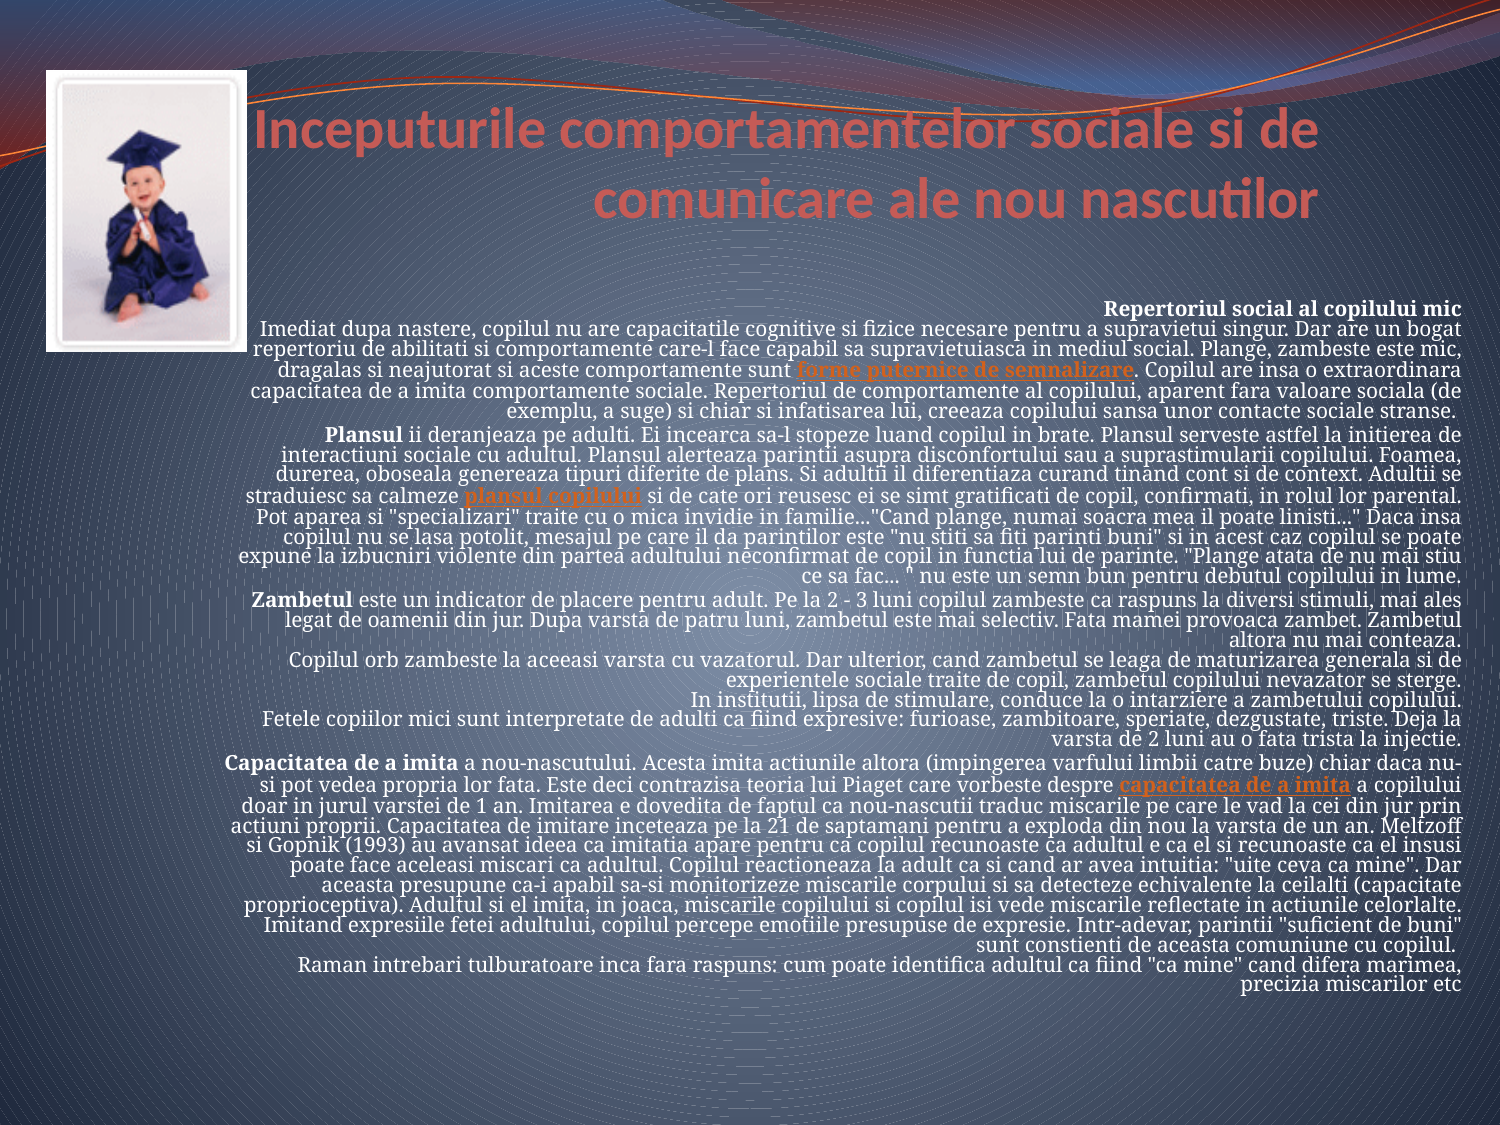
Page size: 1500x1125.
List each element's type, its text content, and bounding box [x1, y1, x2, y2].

title Inceputurile comportamentelor sociale si de comunicare ale nou nascutilor [34, 0, 1324, 301]
picture [46, 70, 247, 352]
subtitle Repertoriul social al copilului mic Imediat dupa nastere, copilul nu are capacitatile cognitive si fizice necesare pentru a supravietui singur. Dar are un bogat repertoriu de abilitati si comportamente care-l face capabil sa supravietuiasca in mediul social. Plange, zambeste este mic, dragalas si neajutorat si aceste comportamente sunt forme puternice de semnalizare. Copilul are insa o extraordinara capacitatea de a imita comportamente sociale. Repertoriul de comportamente al copilului, aparent fara valoare sociala (de exemplu, a suge) si chiar si infatisarea lui, creeaza copilului sansa unor contacte sociale stranse. Plansul ii deranjeaza pe adulti. Ei incearca sa-l stopeze luand copilul in brate. Plansul serveste astfel la initierea de interactiuni sociale cu adultul. Plansul alerteaza parintii asupra disconfortului sau a suprastimularii copilului. Foamea, durerea, oboseala genereaza tipuri diferite de plans. Si adultii il diferentiaza curand tinand cont si de context. Adultii se straduiesc sa calmeze plansul copilului si de cate ori reusesc ei se simt gratificati de copil, confirmati, in rolul lor parental. Pot aparea si "specializari" traite cu o mica invidie in familie..."Cand plange, numai soacra mea il poate linisti..." Daca insa copilul nu se lasa potolit, mesajul pe care il da parintilor este "nu stiti sa fiti parinti buni" si in acest caz copilul se poate expune la izbucniri violente din partea adultului neconfirmat de copil in functia lui de parinte. "Plange atata de nu mai stiu ce sa fac... " nu este un semn bun pentru debutul copilului in lume. Zambetul este un indicator de placere pentru adult. Pe la 2 - 3 luni copilul zambeste ca raspuns la diversi stimuli, mai ales legat de oamenii din jur. Dupa varsta de patru luni, zambetul este mai selectiv. Fata mamei provoaca zambet. Zambetul altora nu mai conteaza. Copilul orb zambeste la aceeasi varsta cu vazatorul. Dar ulterior, cand zambetul se leaga de maturizarea generala si de experientele sociale traite de copil, zambetul copilului nevazator se sterge. In institutii, lipsa de stimulare, conduce la o intarziere a zambetului copilului. Fetele copiilor mici sunt interpretate de adulti ca fiind expresive: furioase, zambitoare, speriate, dezgustate, triste. Deja la varsta de 2 luni au o fata trista la injectie. Capacitatea de a imita a nou-nascutului. Acesta imita actiunile altora (impingerea varfului limbii catre buze) chiar daca nu-si pot vedea propria lor fata. Este deci contrazisa teoria lui Piaget care vorbeste despre capacitatea de a imita a copilului doar in jurul varstei de 1 an. Imitarea e dovedita de faptul ca nou-nascutii traduc miscarile pe care le vad la cei din jur prin actiuni proprii. Capacitatea de imitare inceteaza pe la 21 de saptamani pentru a exploda din nou la varsta de un an. Meltzoff si Gopnik (1993) au avansat ideea ca imitatia apare pentru ca copilul recunoaste ca adultul e ca el si recunoaste ca el insusi poate face aceleasi miscari ca adultul. Copilul reactioneaza la adult ca si cand ar avea intuitia: "uite ceva ca mine". Dar aceasta presupune ca-i apabil sa-si monitorizeze miscarile corpului si sa detecteze echivalente la ceilalti (capacitate proprioceptiva). Adultul si el imita, in joaca, miscarile copilului si copilul isi vede miscarile reflectate in actiunile celorlalte. Imitand expresiile fetei adultului, copilul percepe emotiile presupuse de expresie. Intr-adevar, parintii "suficient de buni" sunt constienti de aceasta comuniune cu copilul. Raman intrebari tulburatoare inca fara raspuns: cum poate identifica adultul ca fiind "ca mine" cand difera marimea, precizia miscarilor etc [222, 292, 1466, 1125]
